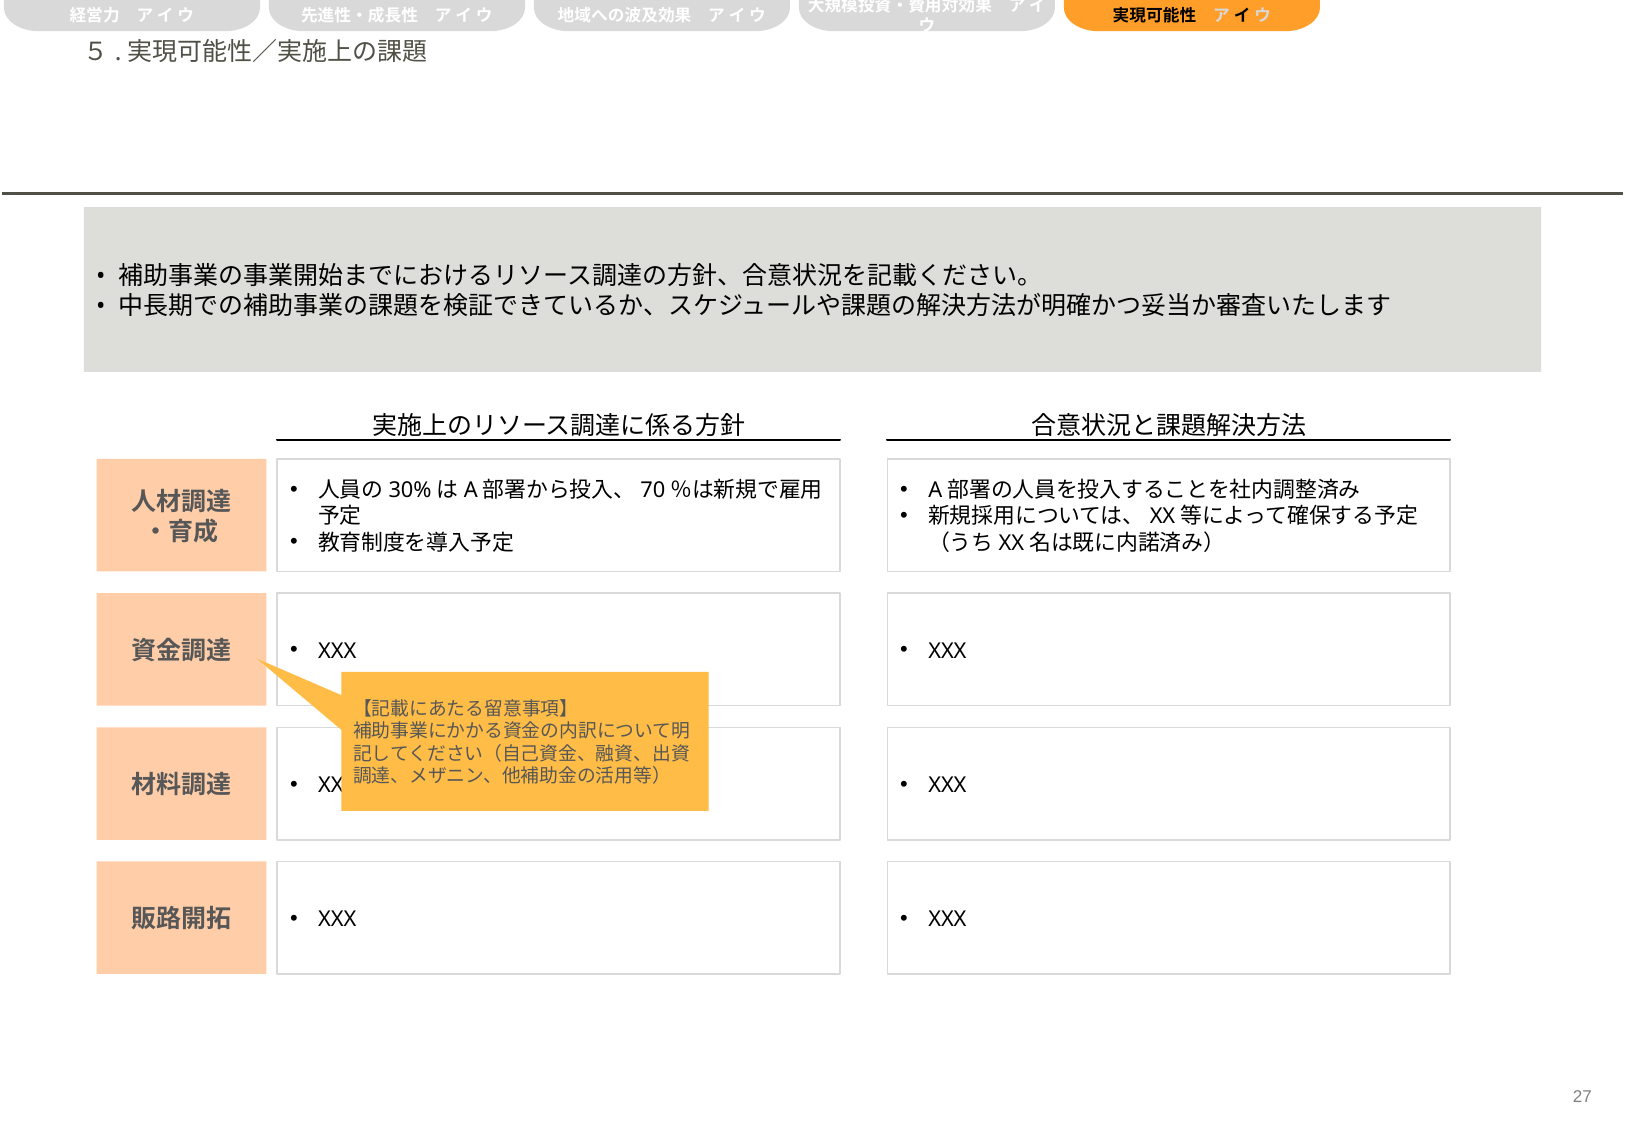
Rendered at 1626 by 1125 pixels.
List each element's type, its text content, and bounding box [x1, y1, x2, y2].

text_box 補助事業の事業開始までにおけるリソース調達の方針、合意状況を記載ください。 中長期での補助事業の課題を検証できているか、スケジュールや課題の解決方法が明確かつ妥当か審査いたします [83, 206, 1542, 373]
text_box 【記載にあたる留意事項】 補助事業にかかる資金の内訳について明記してください（自己資金、融資、出資調達、メザニン、他補助金の活用等） [255, 657, 710, 812]
text_box 実現可能性 ア イ ウ [1062, 0, 1321, 33]
text_box 材料調達 [96, 726, 267, 841]
text_box 資金調達 [96, 592, 267, 706]
text_box A部署の人員を投入することを社内調整済み 新規採用については、XX等によって確保する予定（うちXX名は既に内諾済み） [886, 458, 1451, 572]
text_box XXX [276, 861, 841, 975]
text_box 先進性・成長性 ア イ ウ [268, 0, 526, 33]
text_box XXX [886, 592, 1451, 706]
text_box 人員の30%はA部署から投入、70％は新規で雇用予定 教育制度を導入予定 [276, 458, 841, 572]
text_box 地域への波及効果 ア イ ウ [533, 0, 791, 33]
title ５.実現可能性／実施上の課題 [83, 39, 1542, 67]
text_box XXX [886, 726, 1451, 841]
text_box 大規模投資・費用対効果 ア イ ウ [798, 0, 1056, 33]
text_box XXX [276, 592, 841, 706]
text_box 経営力 ア イ ウ [3, 0, 261, 33]
text_box XXX [276, 726, 841, 841]
text_box 販路開拓 [96, 861, 267, 975]
text_box 人材調達 ・育成 [96, 458, 267, 572]
text_box XXX [886, 861, 1451, 975]
